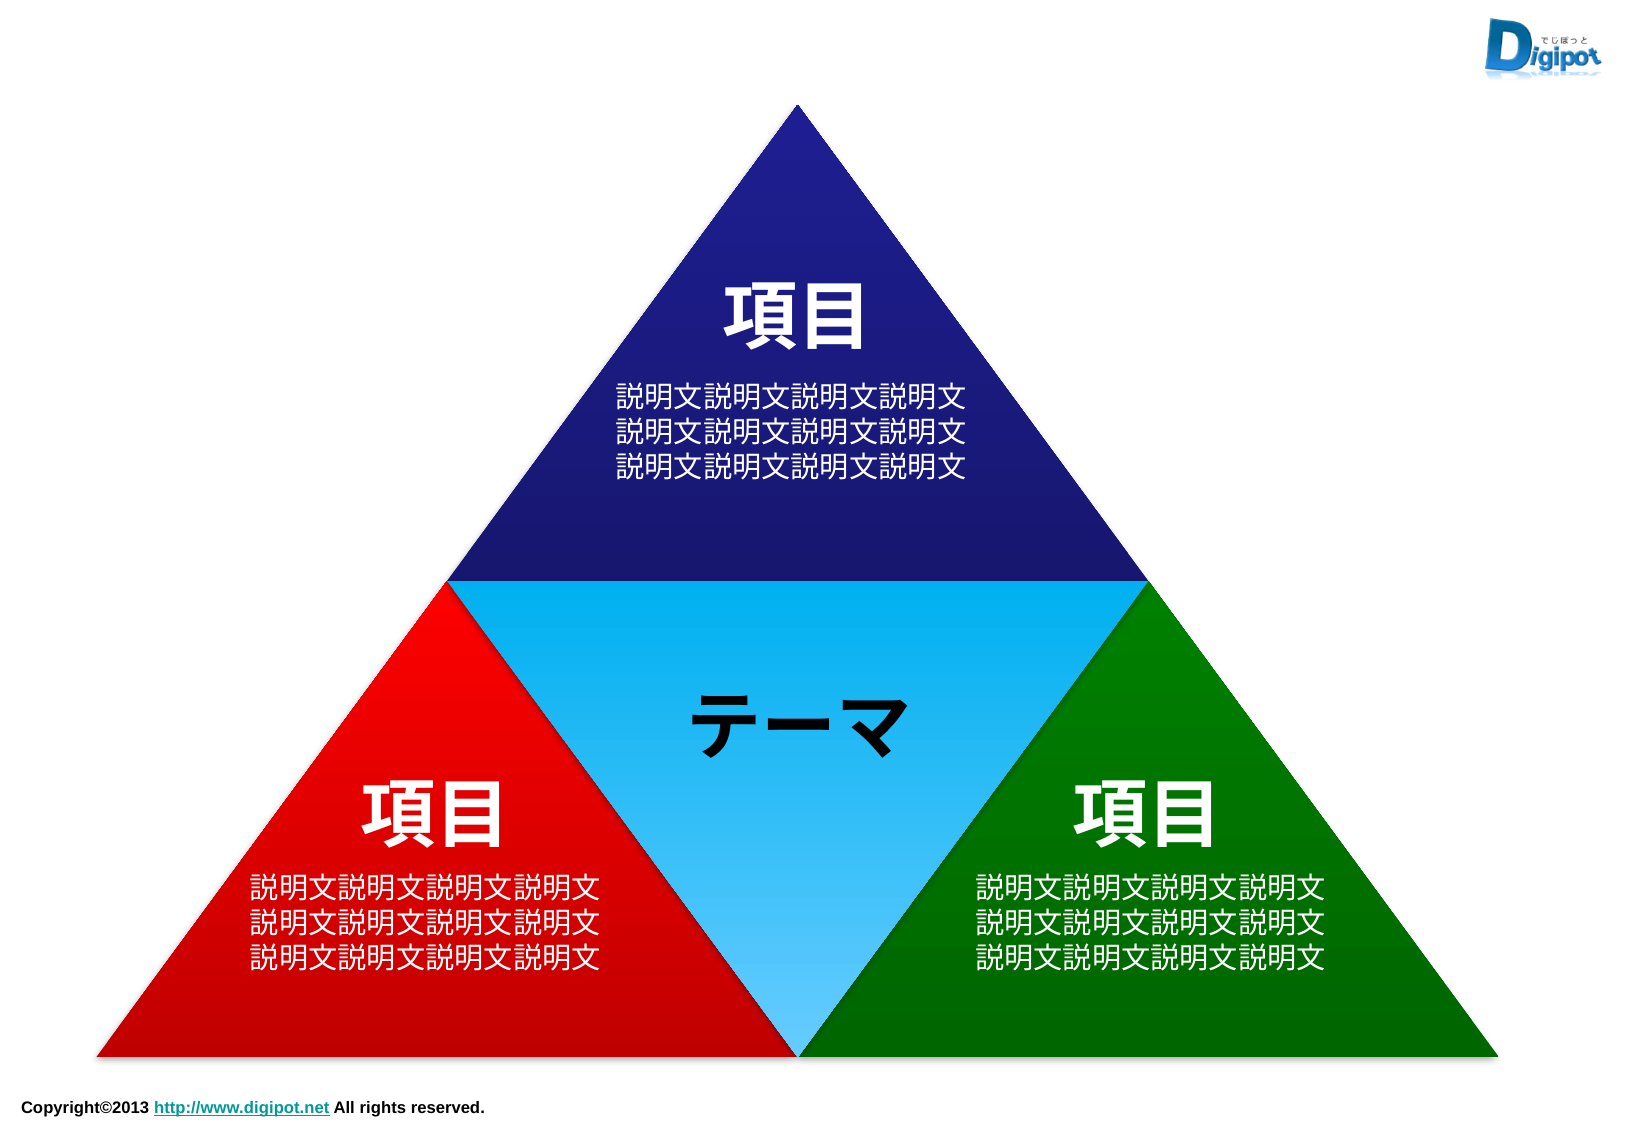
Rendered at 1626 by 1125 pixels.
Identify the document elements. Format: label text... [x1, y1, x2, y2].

text_box 説明文説明文説明文説明文説明文説明文説明文説明文説明文説明文説明文説明文 [960, 862, 1361, 982]
text_box [447, 580, 1149, 1058]
text_box [446, 373, 1147, 581]
text_box 説明文説明文説明文説明文説明文説明文説明文説明文説明文説明文説明文説明文 [600, 370, 1001, 491]
text_box [96, 587, 789, 1058]
text_box [602, 104, 993, 370]
picture [1485, 18, 1602, 82]
text_box 項目 [1057, 758, 1237, 862]
text_box 項目 [707, 261, 888, 367]
text_box 項目 [345, 758, 526, 862]
text_box 説明文説明文説明文説明文説明文説明文説明文説明文説明文説明文説明文説明文 [235, 862, 636, 982]
text_box テーマ [671, 671, 926, 776]
text_box [807, 585, 1499, 1058]
